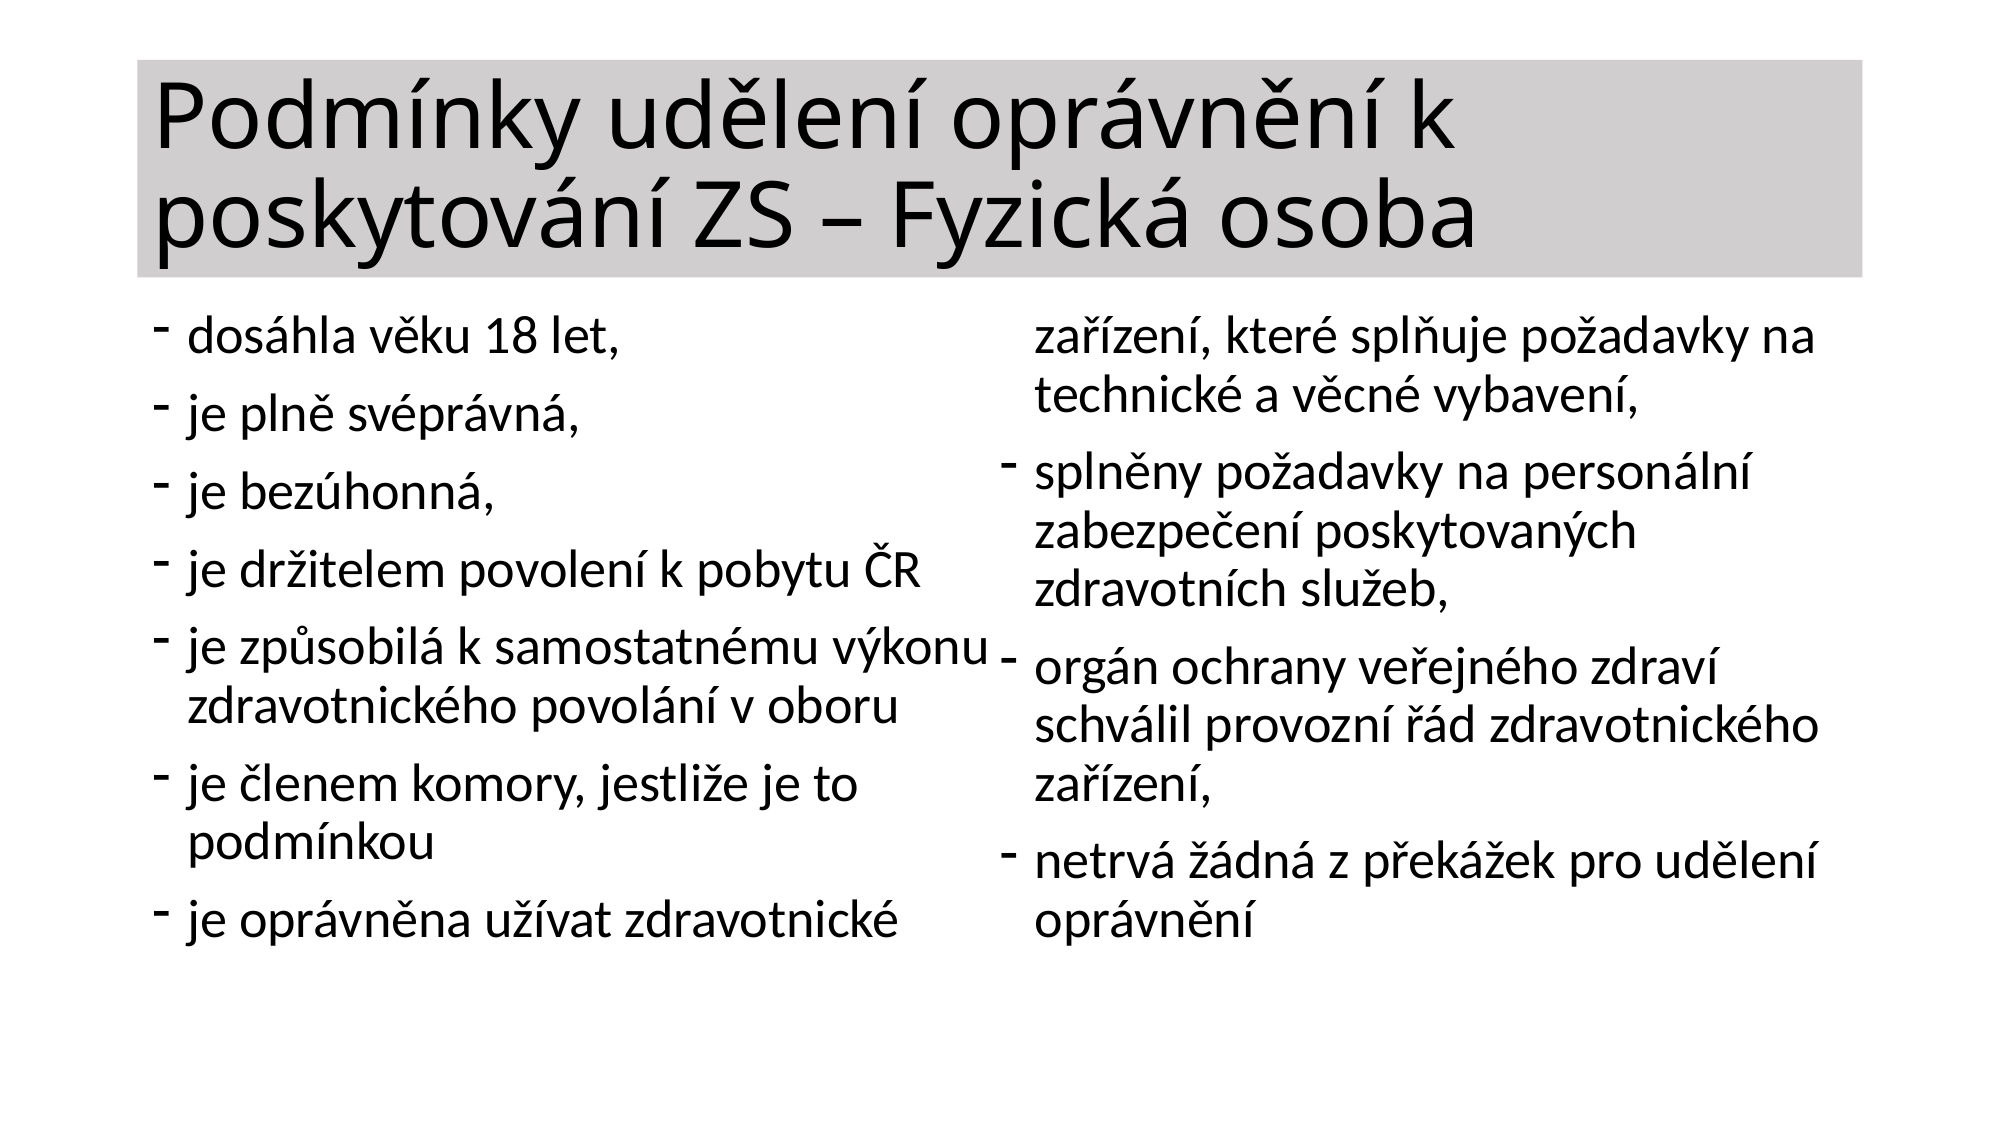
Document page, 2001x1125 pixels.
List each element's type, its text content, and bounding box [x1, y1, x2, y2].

title Podmínky udělení oprávnění k poskytování ZS – Fyzická osoba [137, 59, 1863, 278]
list dosáhla věku 18 let, je plně svéprávná, je bezúhonná, je držitelem povolení k pobytu ČR je způsobilá k samostatnému výkonu zdravotnického povolání v oboru je členem komory, jestliže je to podmínkou je oprávněna užívat zdravotnické zařízení, které splňuje požadavky na technické a věcné vybavení, splněny požadavky na personální zabezpečení poskytovaných zdravotních služeb, orgán ochrany veřejného zdraví schválil provozní řád zdravotnického zařízení, netrvá žádná z překážek pro udělení oprávnění [137, 299, 1863, 1014]
